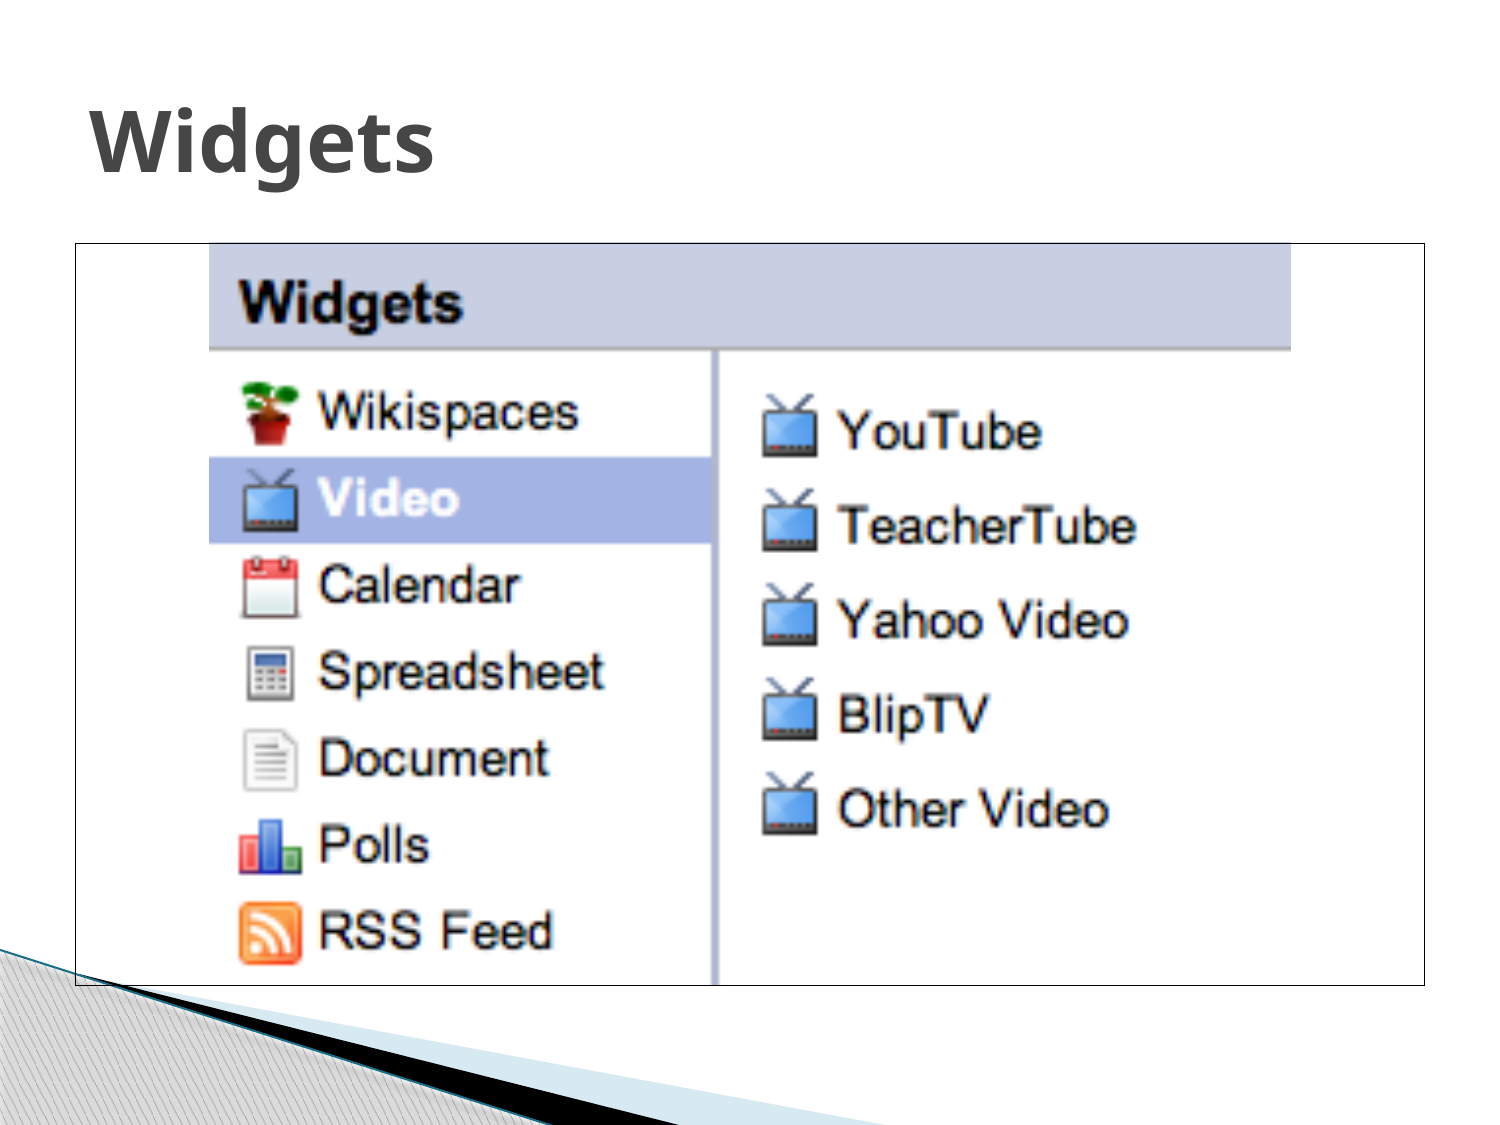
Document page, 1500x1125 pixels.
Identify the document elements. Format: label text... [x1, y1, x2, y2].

title Widgets [75, 45, 1425, 233]
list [74, 242, 1426, 986]
